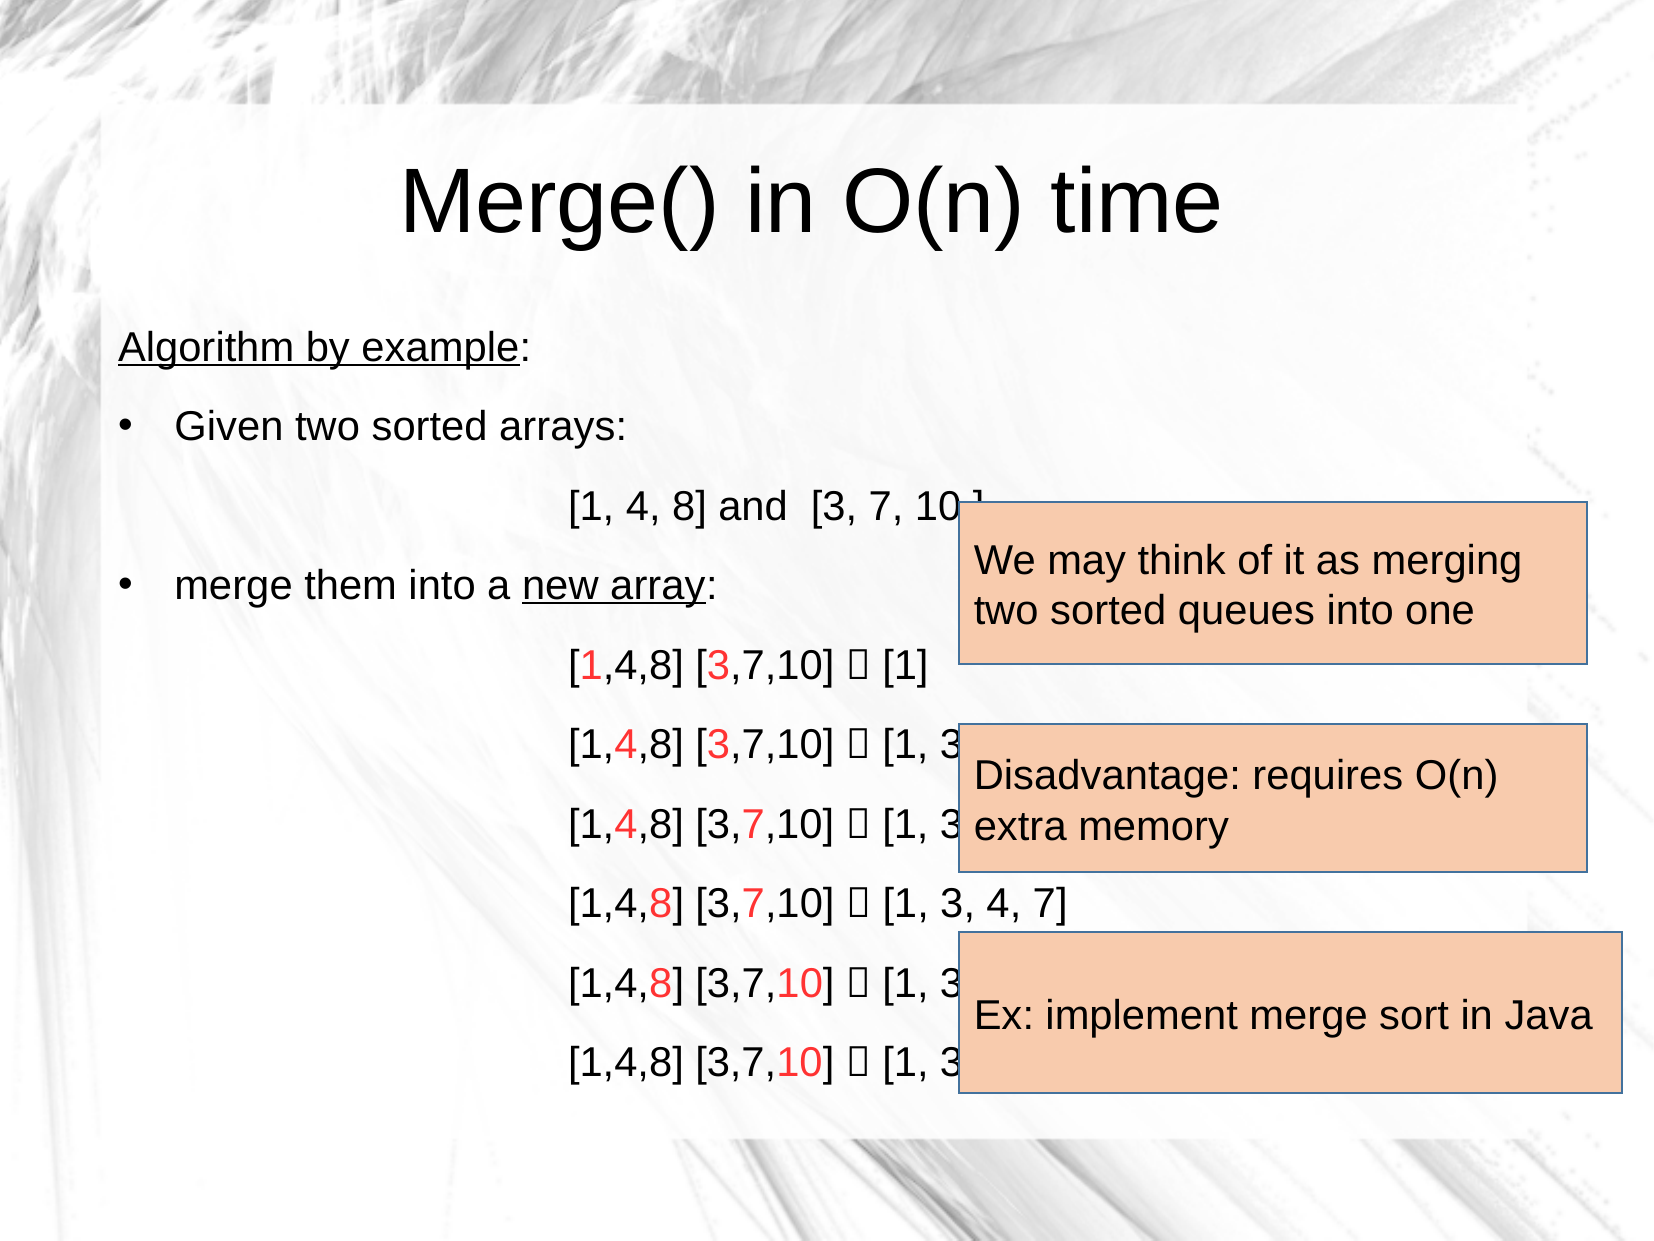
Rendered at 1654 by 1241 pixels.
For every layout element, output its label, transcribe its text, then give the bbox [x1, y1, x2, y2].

text_box Disadvantage: requires O(n) extra memory [958, 724, 1587, 873]
picture [0, 0, 1654, 1241]
text_box Ex: implement merge sort in Java [958, 932, 1623, 1093]
title Merge() in O(n) time [118, 112, 1506, 281]
list Algorithm by example: Given two sorted arrays: [1, 4, 8] and [3, 7, 10 ] merge them into a new array: [1,4,8] [3,7,10]  [1] [1,4,8] [3,7,10]  [1, 3] [1,4,8] [3,7,10]  [1, 3, 4] [1,4,8] [3,7,10]  [1, 3, 4, 7] [1,4,8] [3,7,10]  [1, 3, 4, 7, 8] [1,4,8] [3,7,10]  [1, 3, 4, 7, 8, 10] [118, 319, 1571, 1102]
text_box We may think of it as merging two sorted queues into one [958, 502, 1587, 664]
